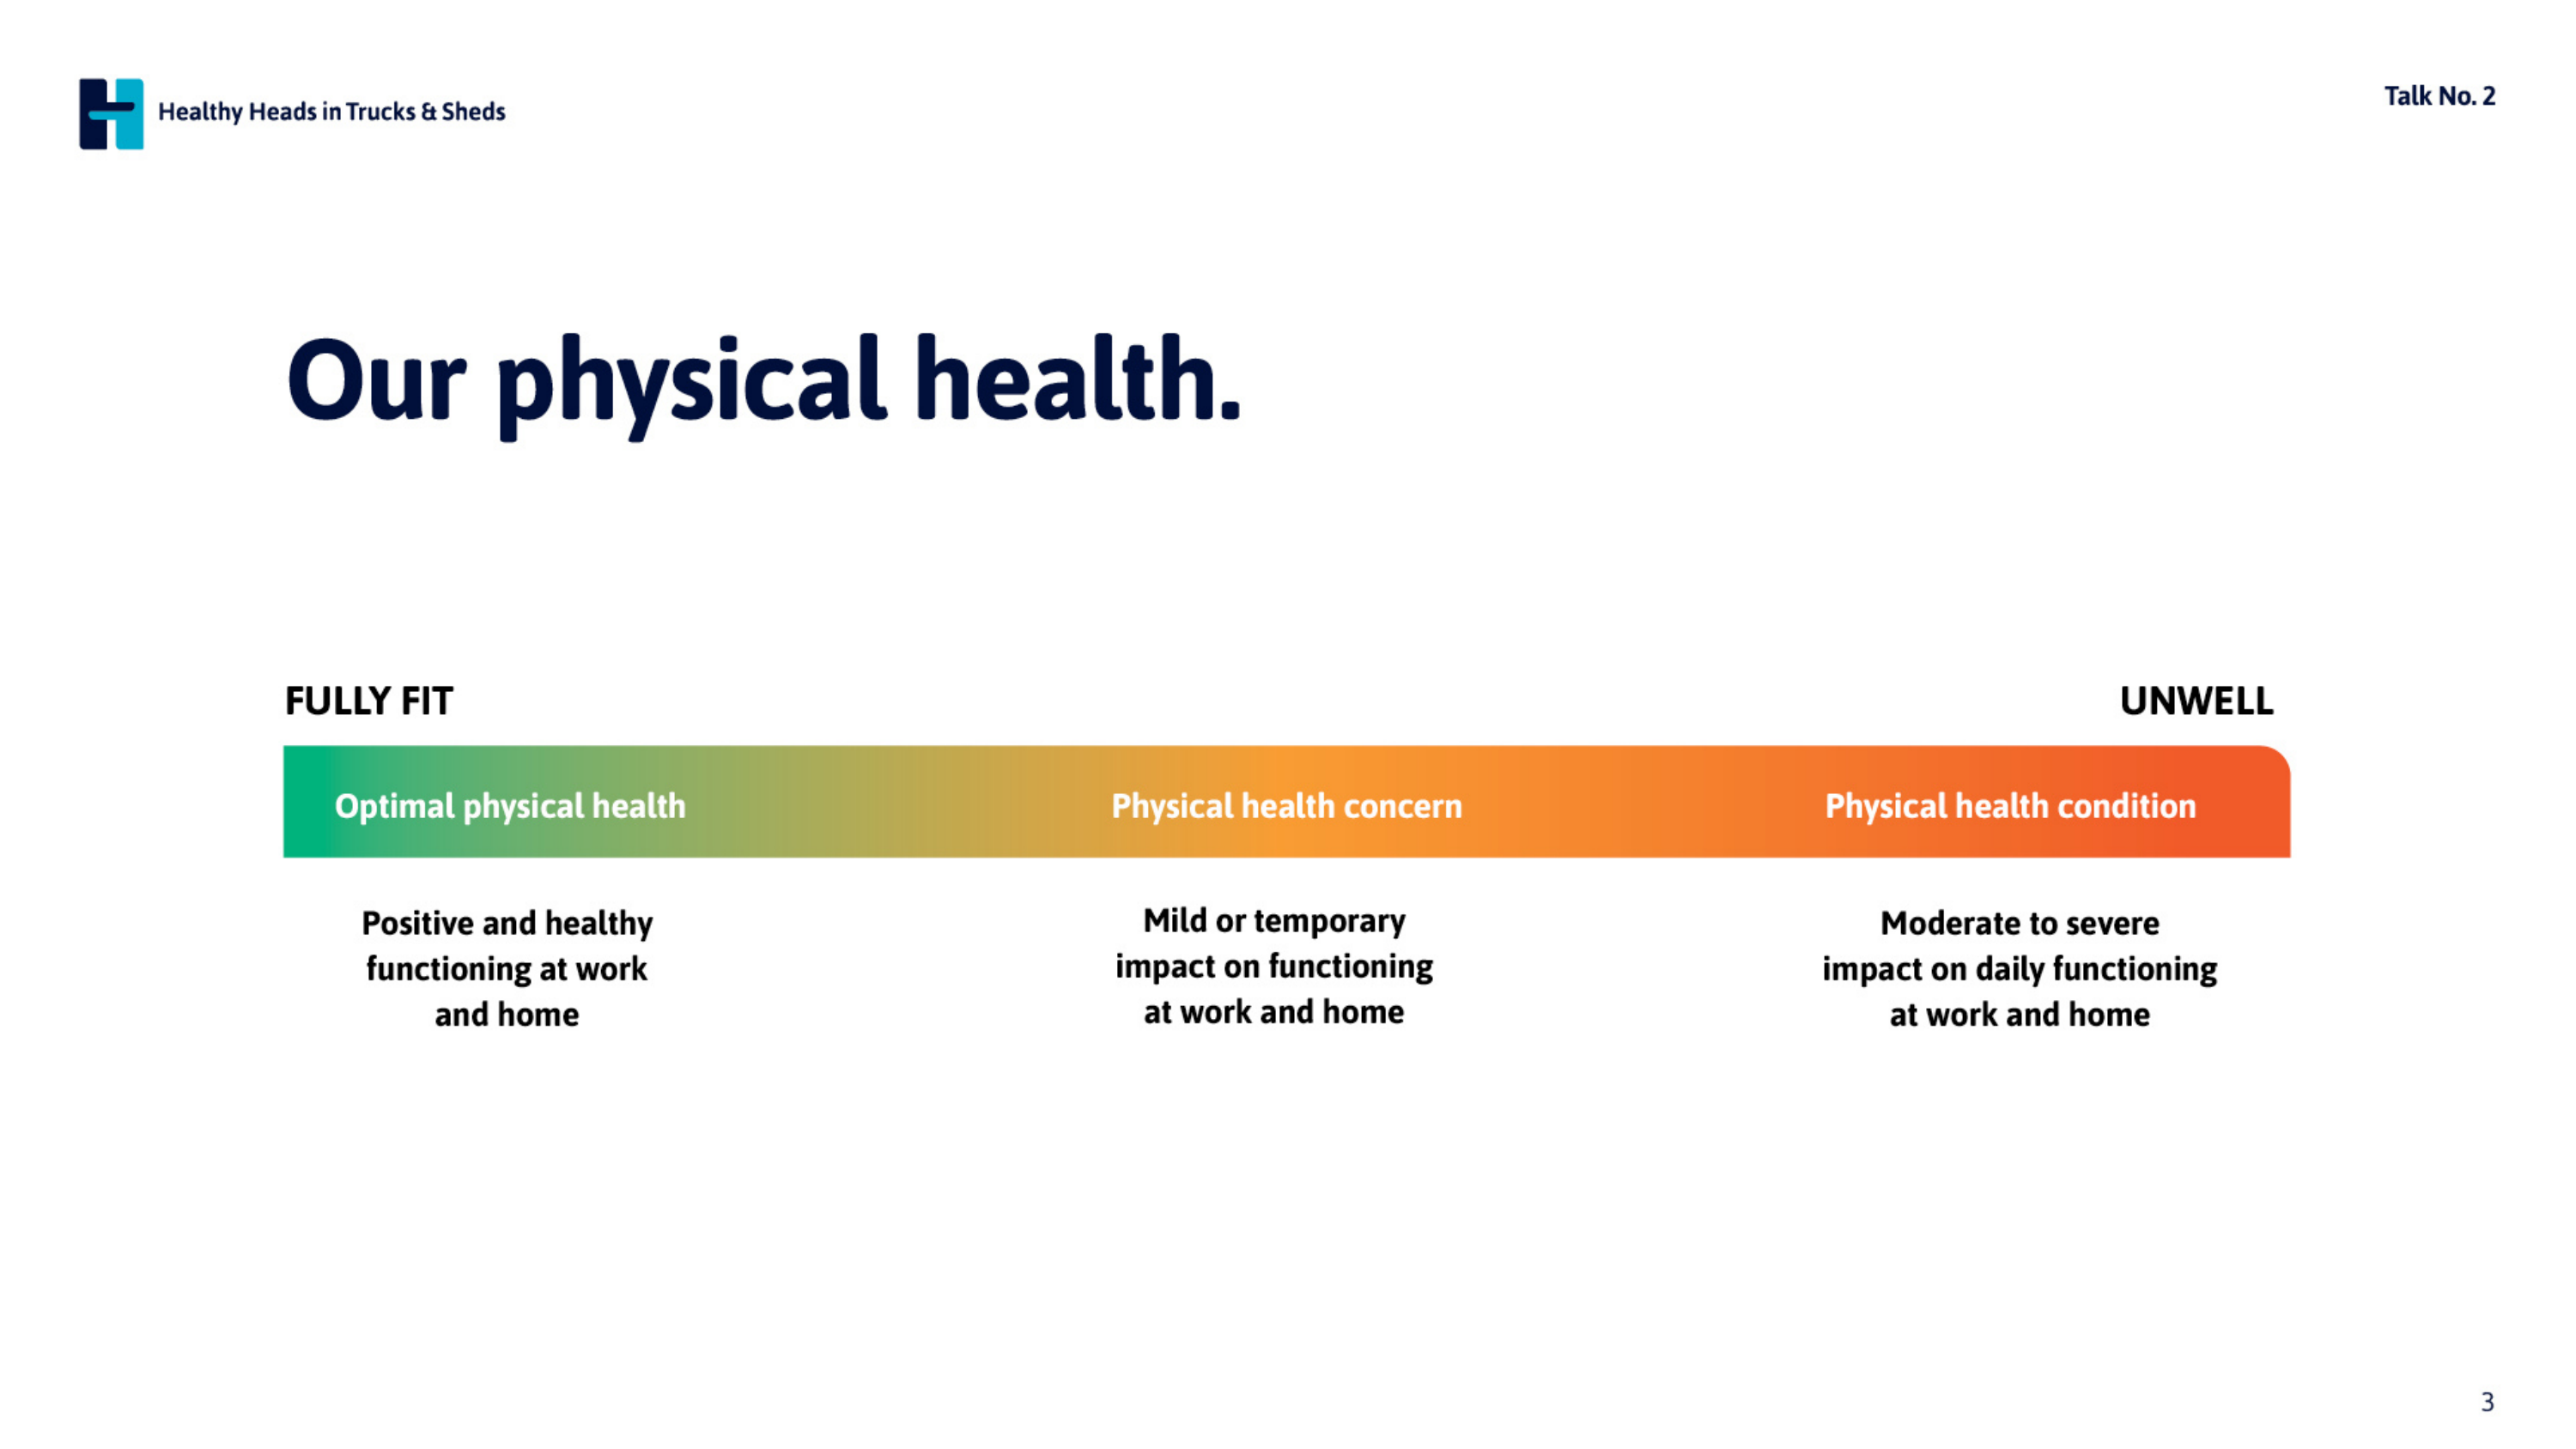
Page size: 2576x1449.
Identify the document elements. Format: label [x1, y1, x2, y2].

text_box [0, 0, 2576, 1449]
